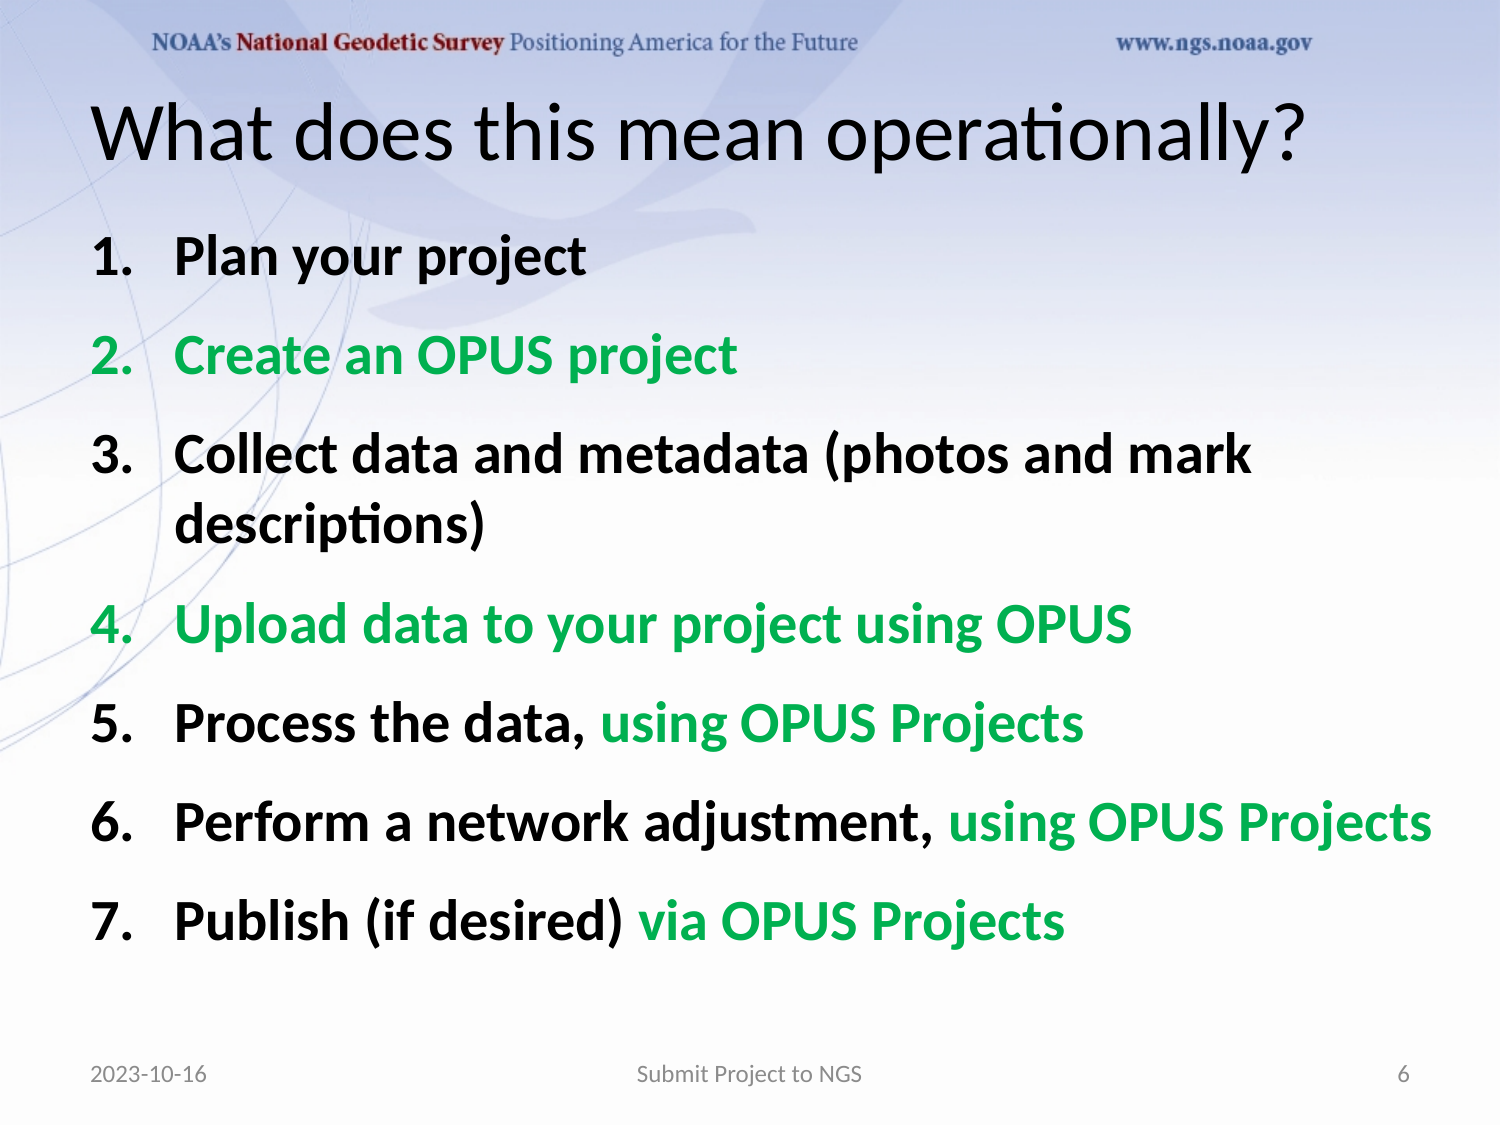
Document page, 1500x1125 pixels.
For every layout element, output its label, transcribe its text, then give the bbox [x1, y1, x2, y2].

title What does this mean operationally? [74, 74, 1426, 181]
slide_number 6 [1074, 1042, 1425, 1103]
list Plan your project Create an OPUS project Collect data and metadata (photos and mark descriptions) Upload data to your project using OPUS Process the data, using OPUS Projects Perform a network adjustment, using OPUS Projects Publish (if desired) via OPUS Projects [74, 209, 1467, 1021]
picture [0, 0, 1500, 1125]
footer Submit Project to NGS [512, 1042, 988, 1103]
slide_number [75, 1042, 425, 1103]
